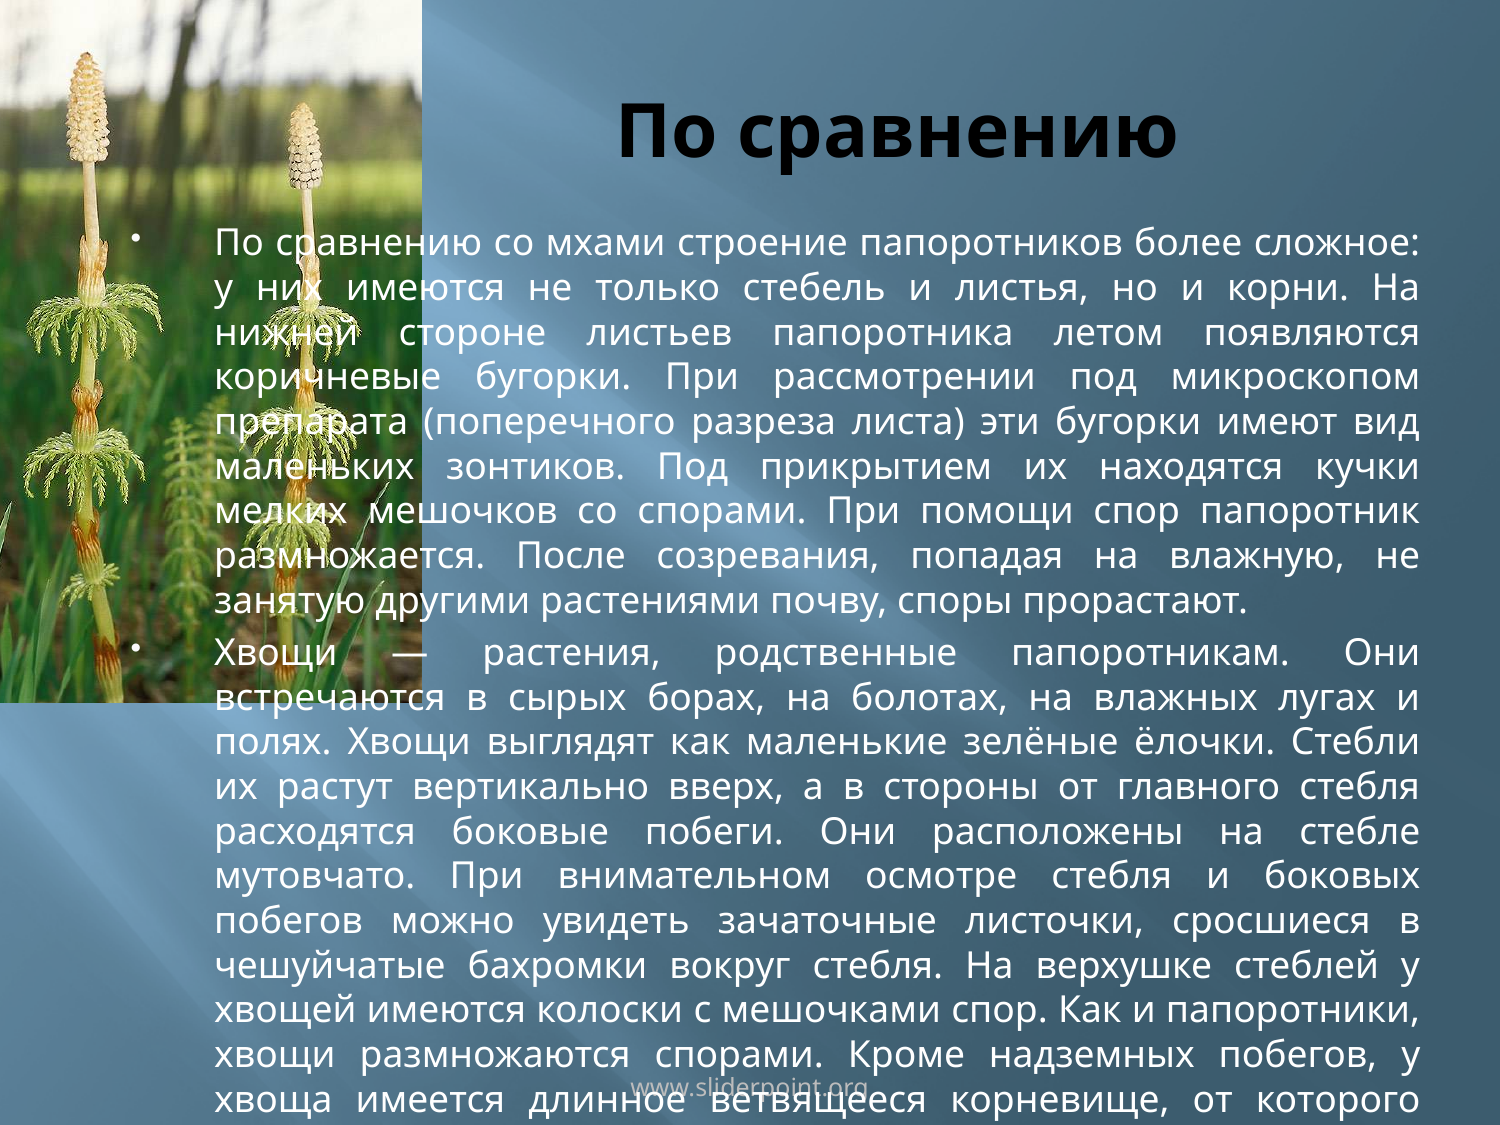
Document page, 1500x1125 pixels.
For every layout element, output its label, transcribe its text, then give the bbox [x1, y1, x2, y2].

picture [0, 0, 423, 704]
footer www.sliderpoint.org [512, 1052, 988, 1113]
list По сравнению со мхами строение папоротников более сложное: у них имеются не только стебель и листья, но и корни. На нижней стороне листьев папоротника летом появляются коричневые бугорки. При рассмотрении под микроскопом препарата (поперечного разреза листа) эти бугорки имеют вид маленьких зонтиков. Под прикрытием их находятся кучки мелких мешочков со спорами. При помощи спор папоротник размножается. После созревания, попадая на влажную, не занятую другими растениями почву, споры прорастают. Хвощи — растения, родственные папоротникам. Они встречаются в сырых борах, на болотах, на влажных лугах и полях. Хвощи выглядят как маленькие зелёные ёлочки. Стебли их растут вертикально вверх, а в стороны от главного стебля расходятся боковые побеги. Они расположены на стебле мутовчато. При внимательном осмотре стебля и боковых побегов можно увидеть зачаточные листочки, сросшиеся в чешуйчатые бахромки вокруг стебля. На верхушке стеблей у хвощей имеются колоски с мешочками спор. Как и папоротники, хвощи размножаются спорами. Кроме надземных побегов, у хвоща имеется длинное ветвящееся корневище, от которого отходят корни. [117, 210, 1437, 1125]
title По сравнению [465, 46, 1500, 210]
